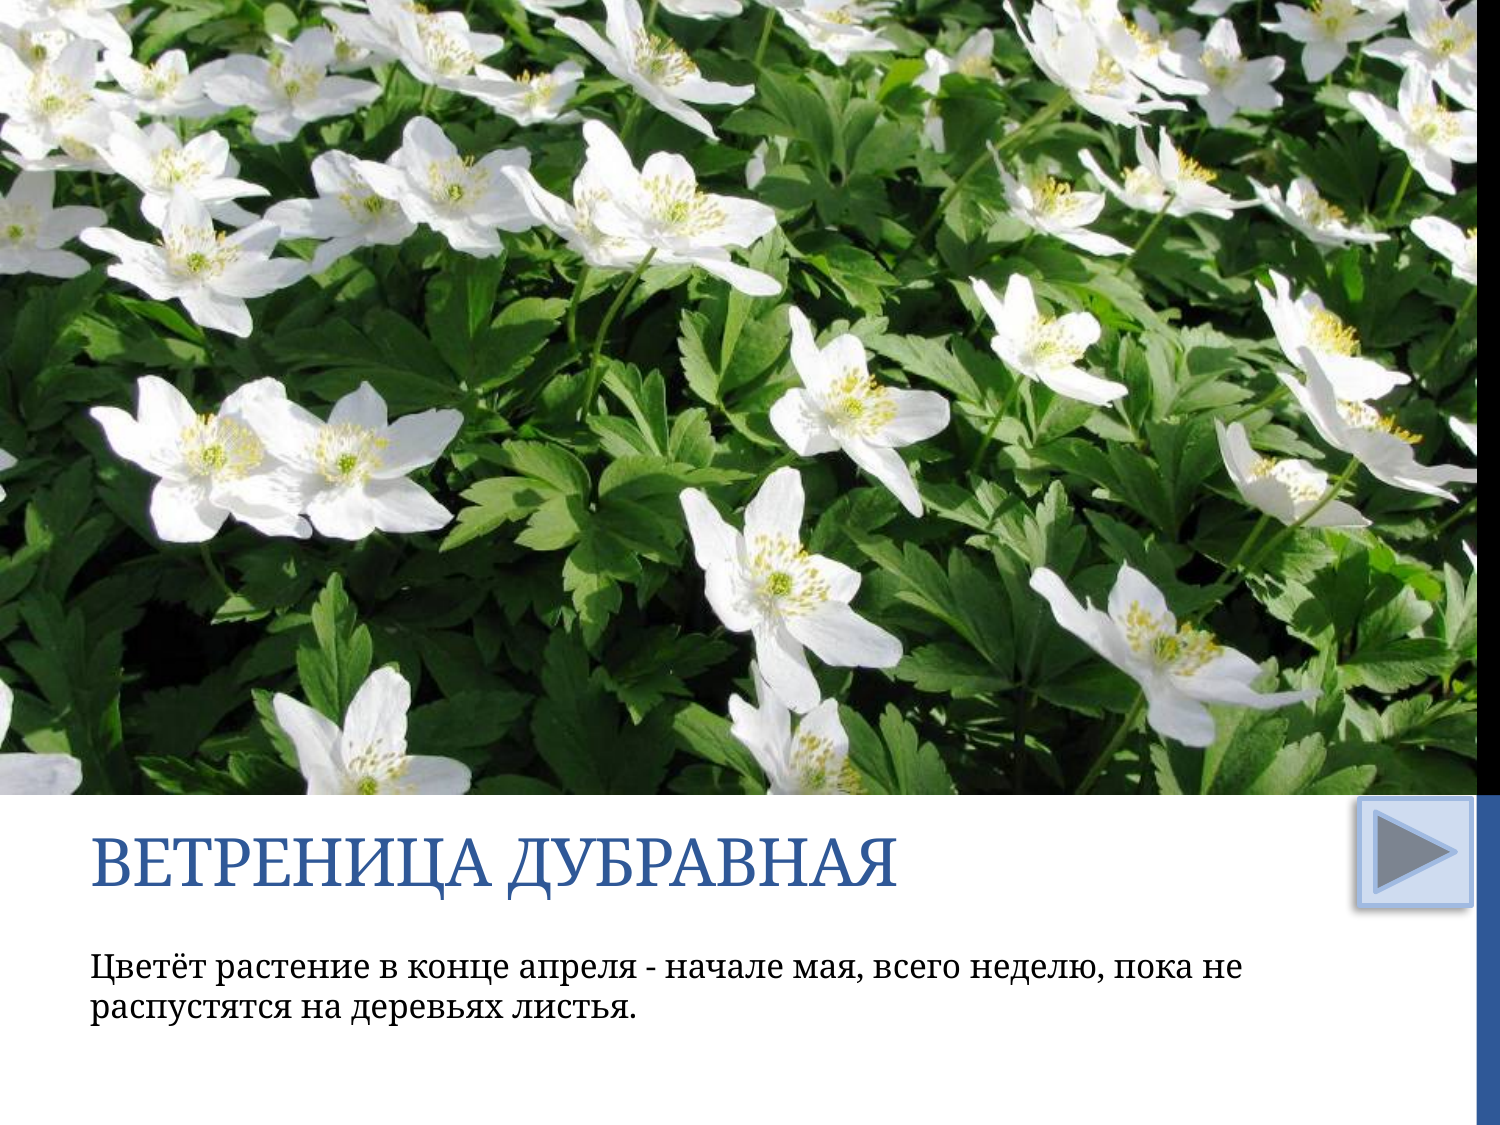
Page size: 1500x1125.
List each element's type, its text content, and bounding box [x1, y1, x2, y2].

list Цветёт растение в конце апреля - начале мая, всего неделю, пока не распустятся на деревьях листья. [74, 937, 1413, 1048]
text_box [1357, 800, 1474, 908]
title Ветреница дубравная [75, 812, 1413, 938]
picture [0, 0, 1478, 796]
